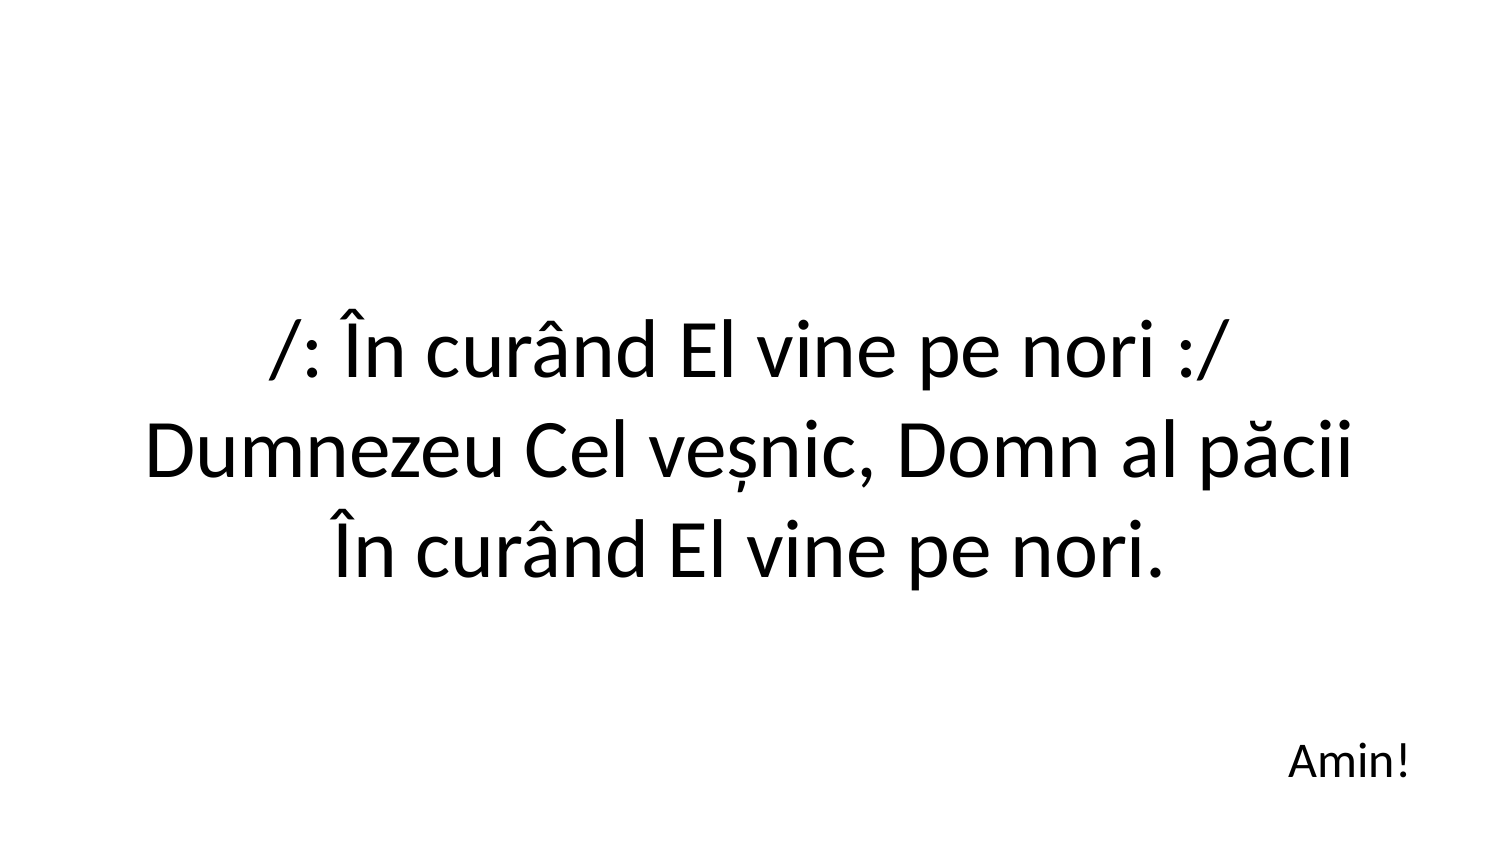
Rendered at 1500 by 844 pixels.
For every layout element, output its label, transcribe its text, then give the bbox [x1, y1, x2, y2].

text_box /: În curând El vine pe nori :/ Dumnezeu Cel veșnic, Domn al păcii În curând El vine pe nori. [129, 242, 1371, 602]
text_box Amin! [1273, 674, 1427, 795]
